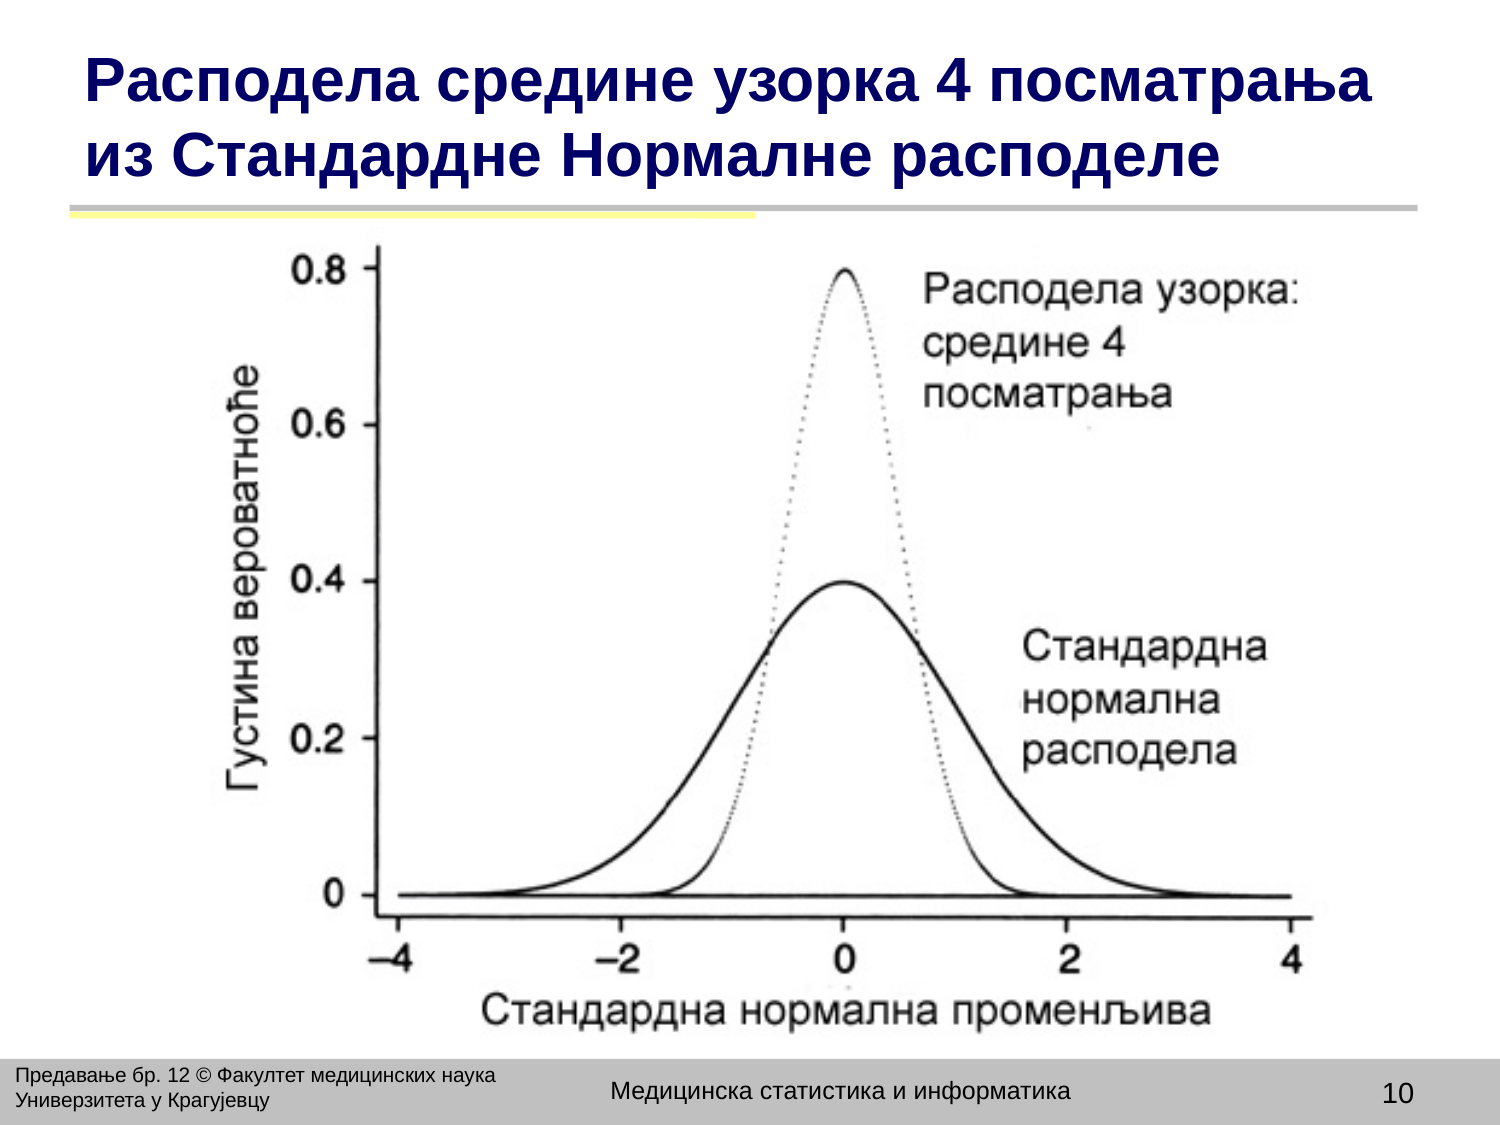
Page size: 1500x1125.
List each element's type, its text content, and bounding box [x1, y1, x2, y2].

title Расподела средине узорка 4 посматрања из Стандардне Нормалне расподеле [69, 19, 1426, 208]
slide_number Предавање бр. 12 © Факултет медицинских наука Универзитета у Крагујевцу [0, 1053, 601, 1108]
slide_number 10 [1181, 1066, 1430, 1125]
footer Медицинска статистика и информатика [512, 1066, 1170, 1125]
picture [209, 226, 1329, 1049]
